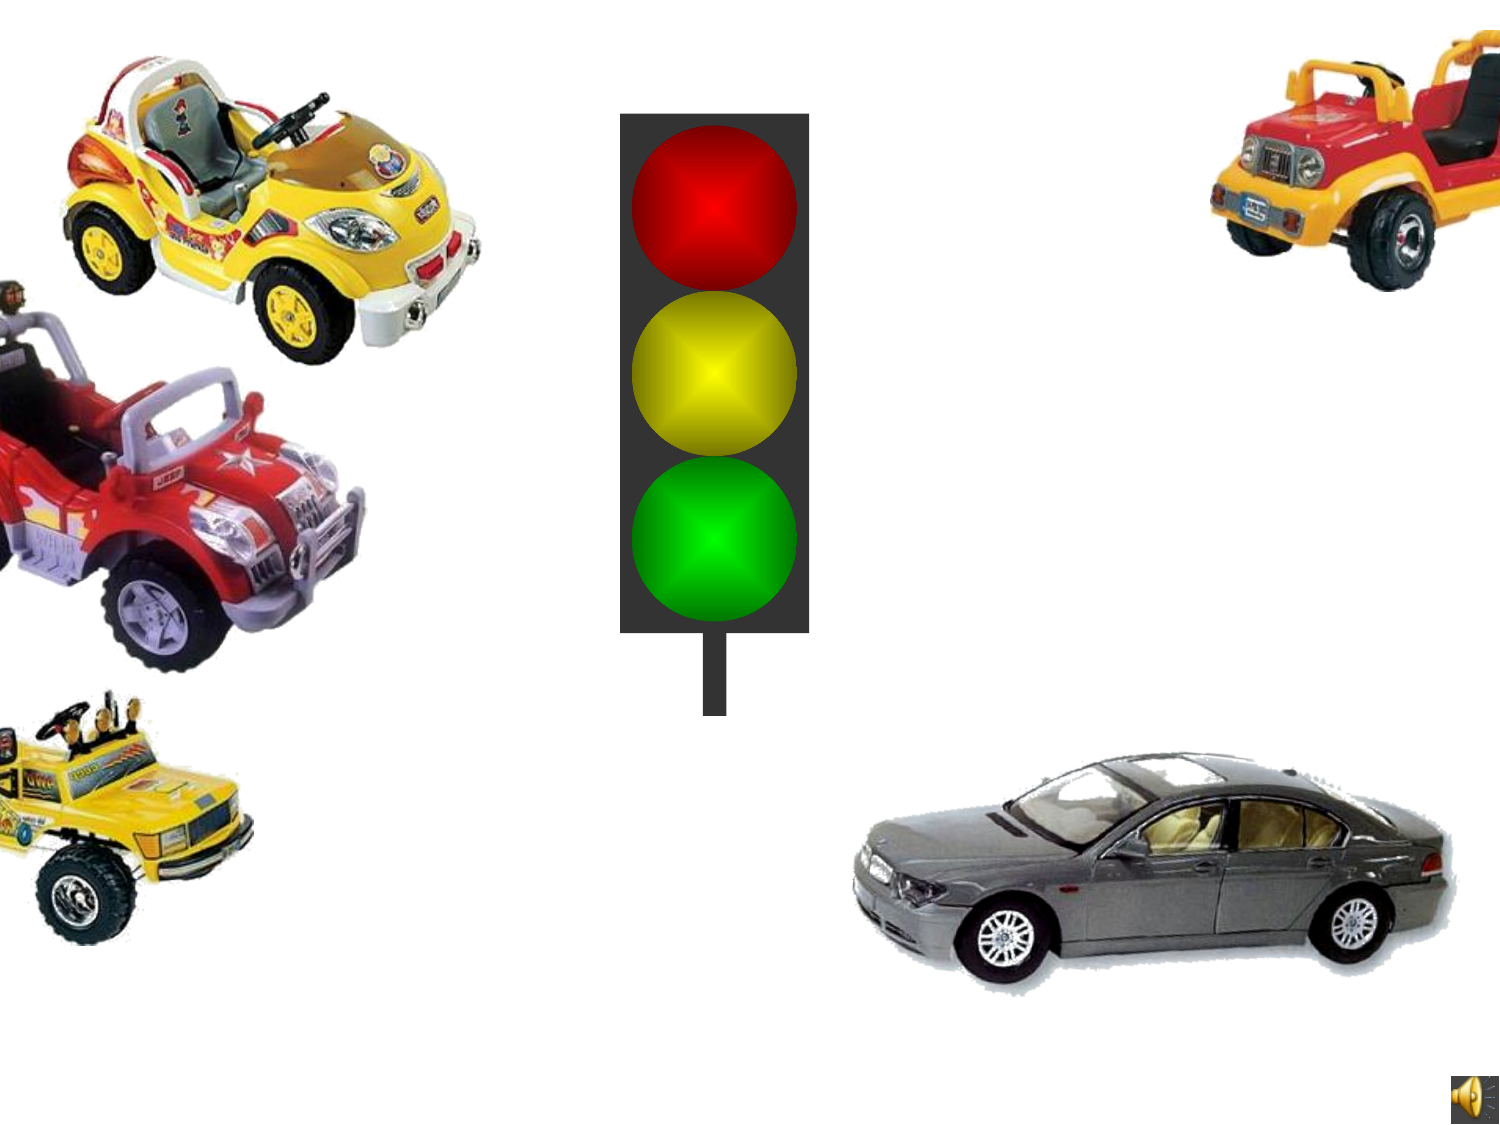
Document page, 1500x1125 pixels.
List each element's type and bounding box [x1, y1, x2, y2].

picture [1449, 1074, 1500, 1125]
text_box [702, 633, 727, 716]
picture [0, 42, 491, 947]
text_box [620, 113, 810, 634]
text_box [631, 125, 798, 291]
picture [832, 707, 1482, 1044]
text_box [631, 290, 798, 456]
picture [1210, 30, 1500, 292]
text_box [631, 456, 798, 622]
